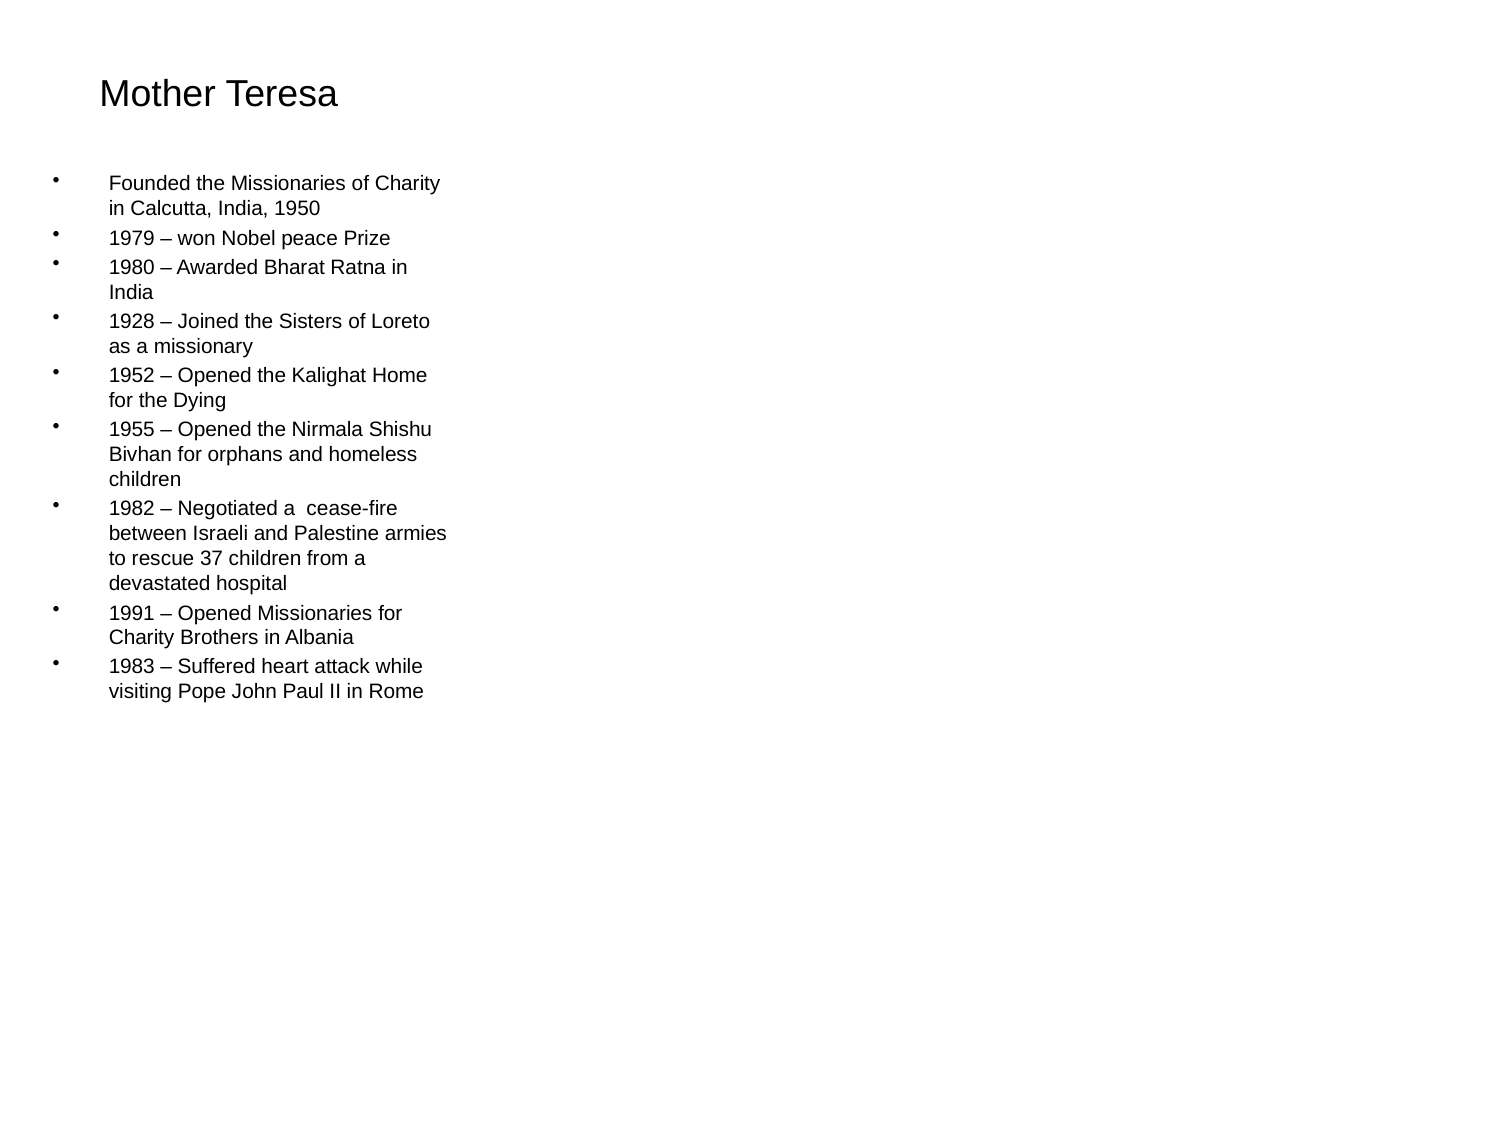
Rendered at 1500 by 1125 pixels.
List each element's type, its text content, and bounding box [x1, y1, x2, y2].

list Founded the Missionaries of Charity in Calcutta, India, 1950 1979 – won Nobel peace Prize 1980 – Awarded Bharat Ratna in India 1928 – Joined the Sisters of Loreto as a missionary 1952 – Opened the Kalighat Home for the Dying 1955 – Opened the Nirmala Shishu Bivhan for orphans and homeless children 1982 – Negotiated a cease-fire between Israeli and Palestine armies to rescue 37 children from a devastated hospital 1991 – Opened Missionaries for Charity Brothers in Albania 1983 – Suffered heart attack while visiting Pope John Paul II in Rome [37, 162, 463, 943]
title Mother Teresa [74, 44, 363, 138]
